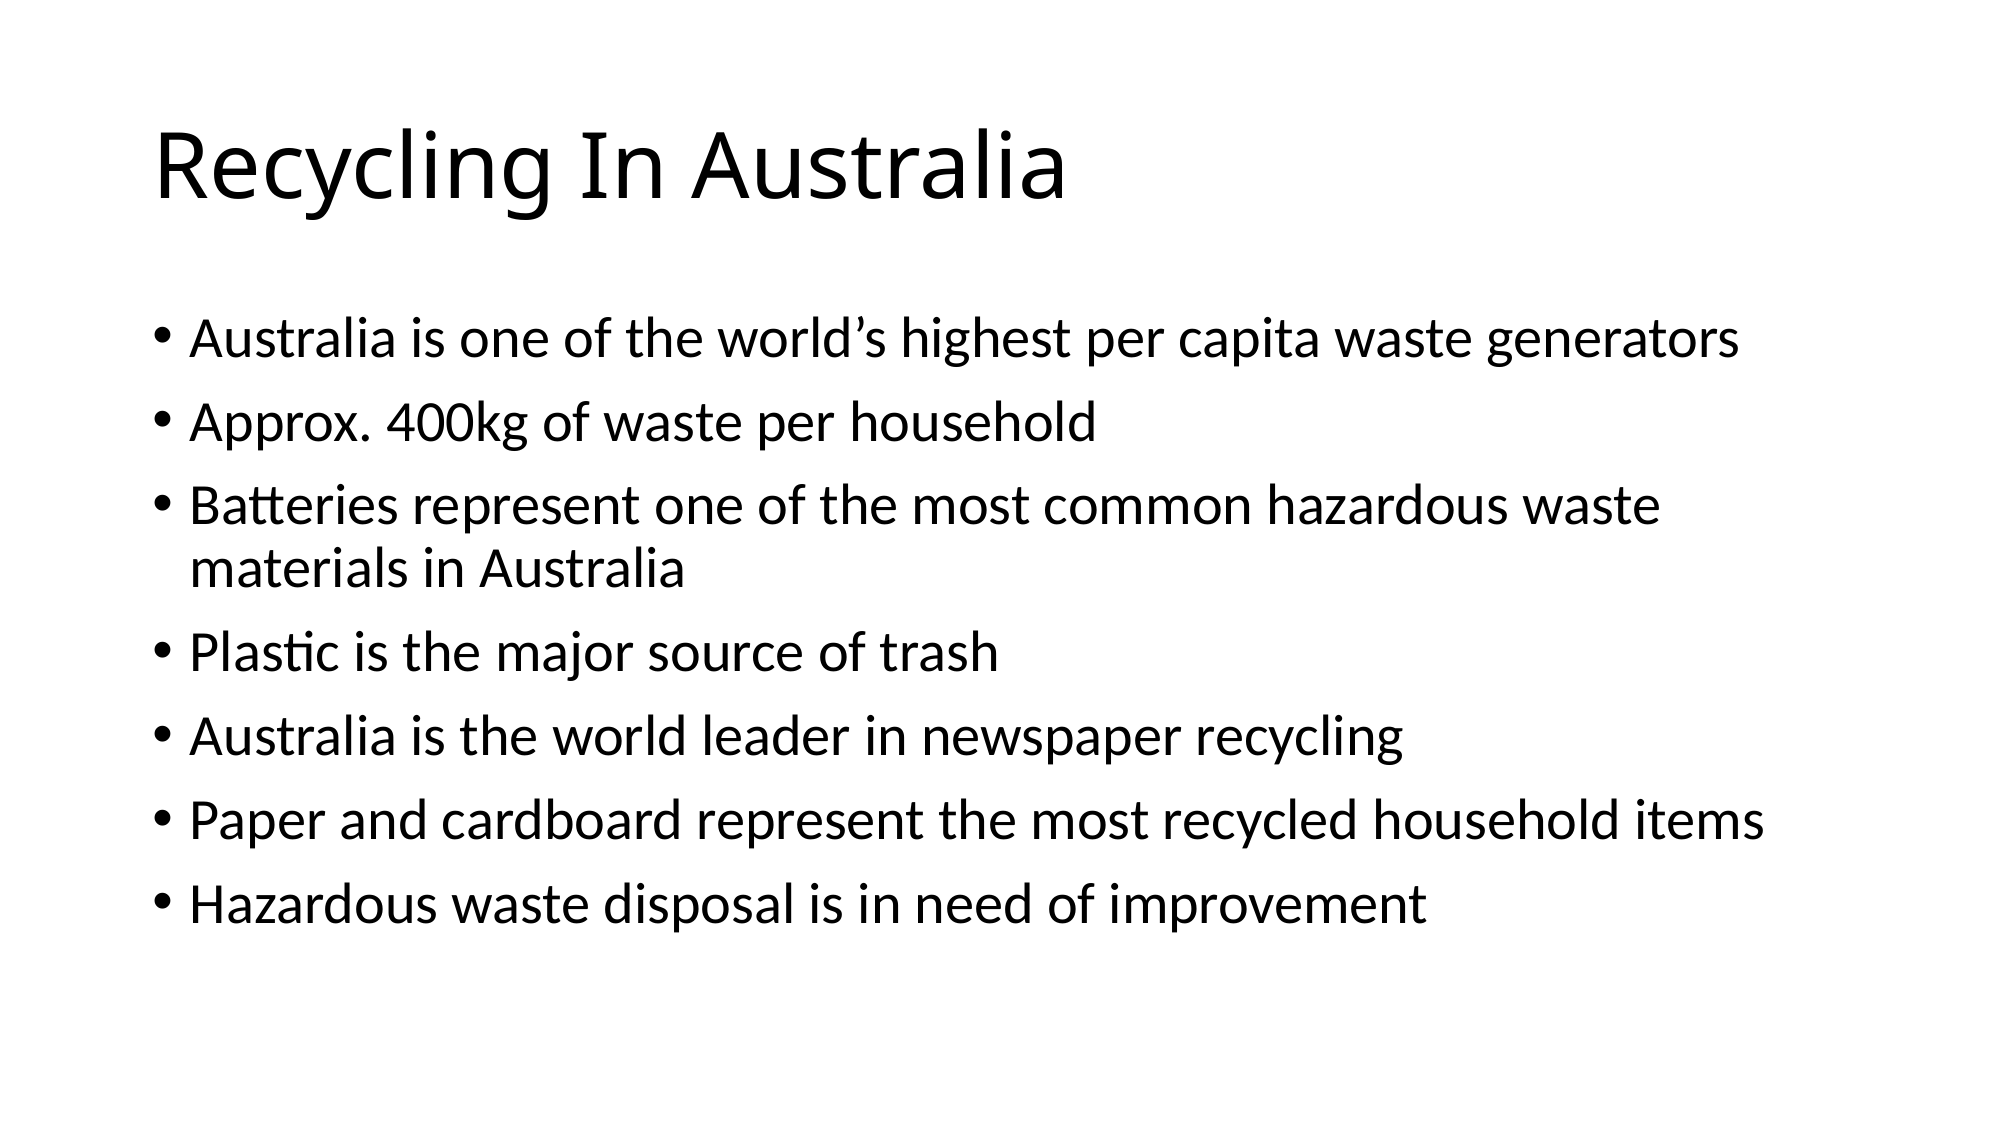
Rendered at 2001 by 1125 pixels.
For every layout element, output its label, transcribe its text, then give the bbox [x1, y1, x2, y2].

list Australia is one of the world’s highest per capita waste generators Approx. 400kg of waste per household Batteries represent one of the most common hazardous waste materials in Australia Plastic is the major source of trash Australia is the world leader in newspaper recycling Paper and cardboard represent the most recycled household items Hazardous waste disposal is in need of improvement [137, 299, 1863, 1014]
title Recycling In Australia [137, 59, 1863, 278]
